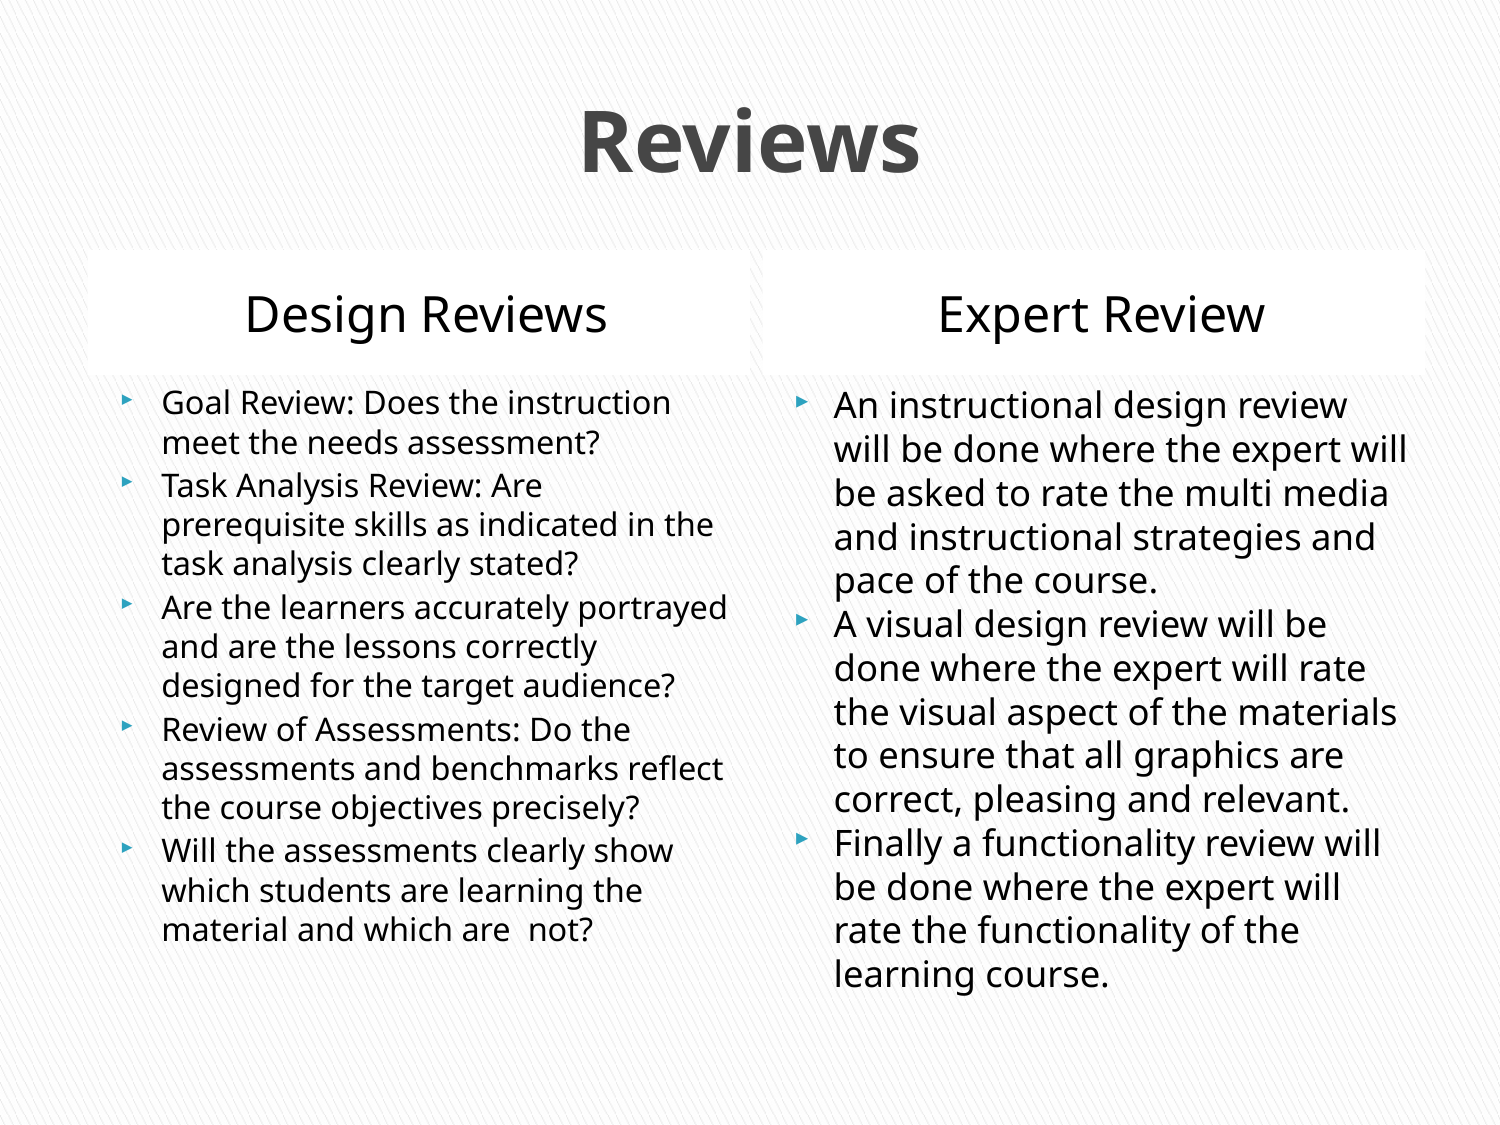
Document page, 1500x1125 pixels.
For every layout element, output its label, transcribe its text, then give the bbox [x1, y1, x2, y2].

list An instructional design review will be done where the expert will be asked to rate the multi media and instructional strategies and pace of the course. A visual design review will be done where the expert will rate the visual aspect of the materials to ensure that all graphics are correct, pleasing and relevant. Finally a functionality review will be done where the expert will rate the functionality of the learning course. [762, 375, 1426, 1022]
list Design Reviews [87, 249, 751, 375]
list Expert Review [762, 249, 1426, 375]
title Reviews [75, 44, 1425, 233]
list Goal Review: Does the instruction meet the needs assessment? Task Analysis Review: Are prerequisite skills as indicated in the task analysis clearly stated? Are the learners accurately portrayed and are the lessons correctly designed for the target audience? Review of Assessments: Do the assessments and benchmarks reflect the course objectives precisely? Will the assessments clearly show which students are learning the material and which are not? [87, 375, 751, 1022]
